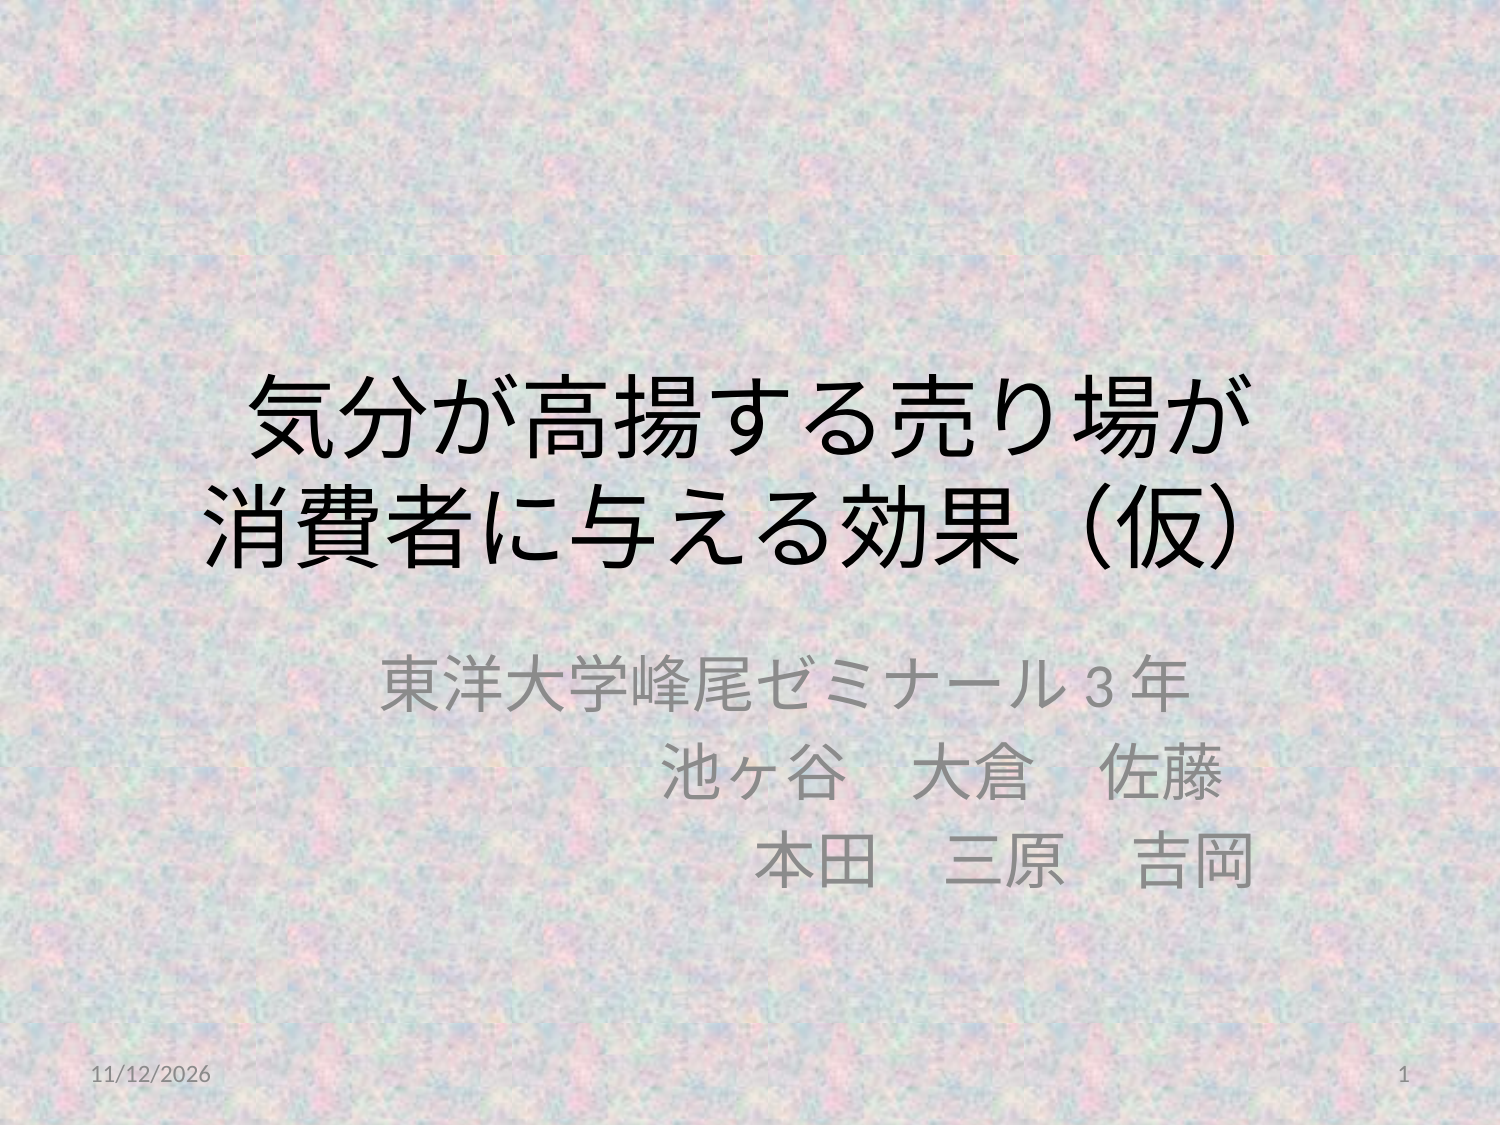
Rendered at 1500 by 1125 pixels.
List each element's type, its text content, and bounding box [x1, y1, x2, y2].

slide_number 1 [1074, 1042, 1425, 1103]
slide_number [75, 1042, 425, 1103]
title 気分が高揚する売り場が 消費者に与える効果（仮） [112, 349, 1388, 591]
picture [0, 0, 1500, 1125]
subtitle 東洋大学峰尾ゼミナール3年 池ヶ谷 大倉 佐藤 本田 三原 吉岡 [253, 637, 1317, 925]
